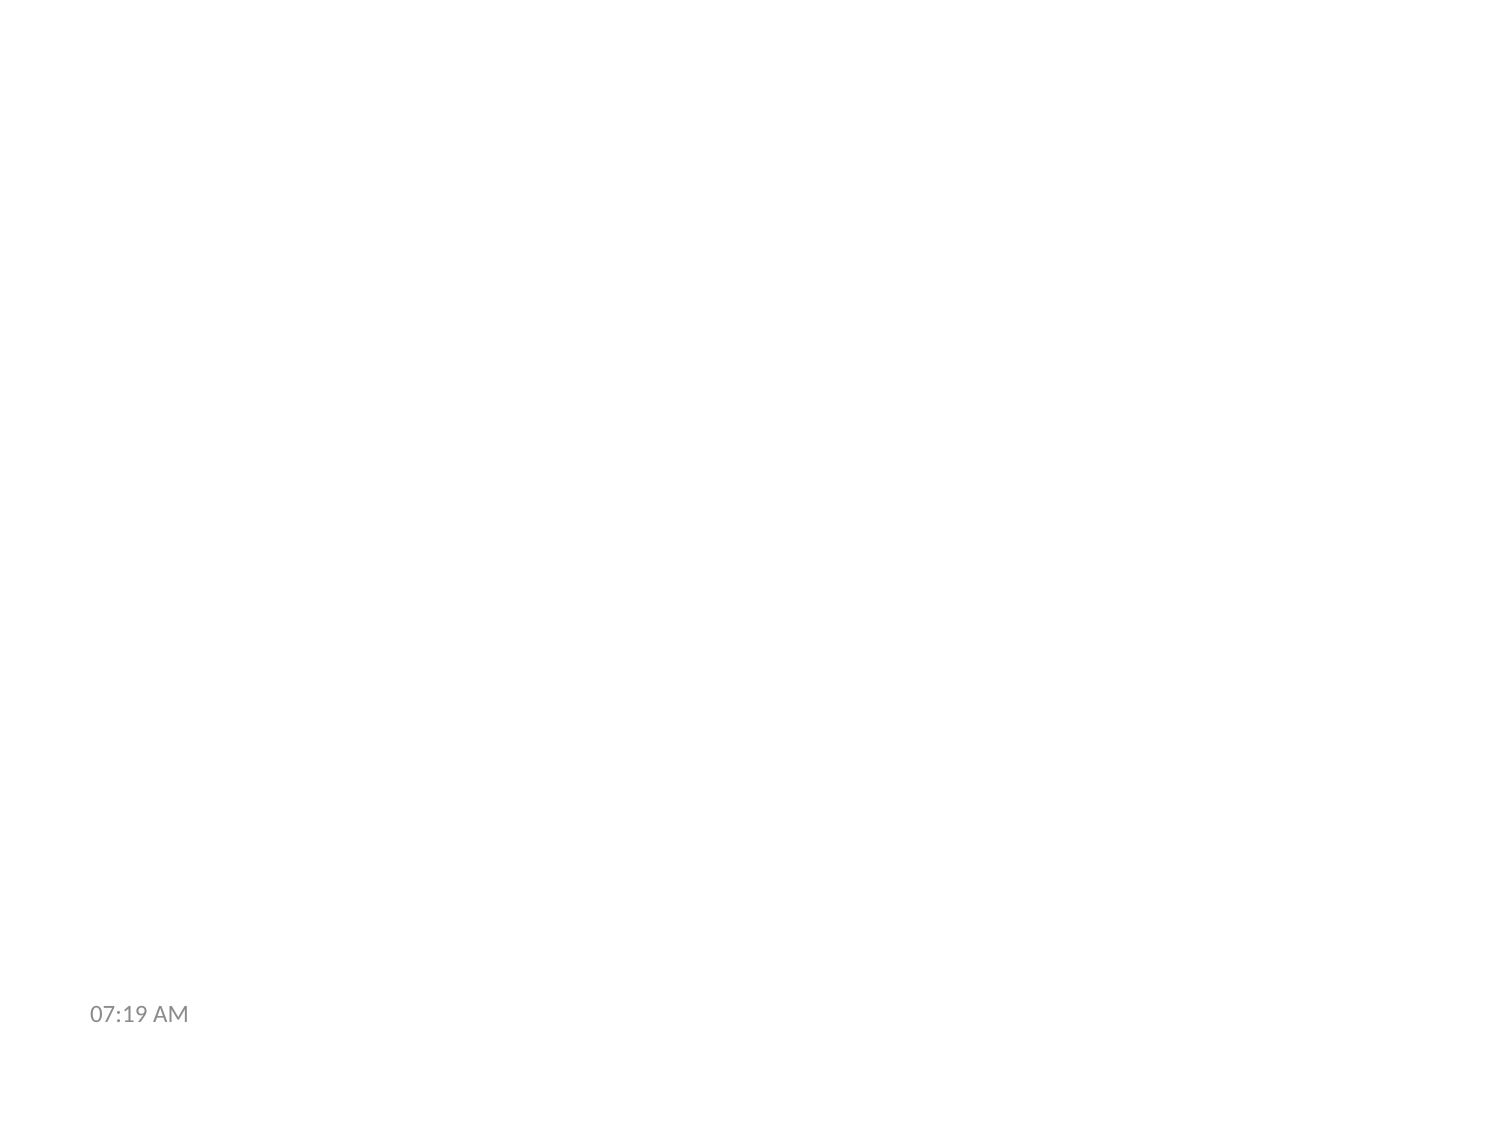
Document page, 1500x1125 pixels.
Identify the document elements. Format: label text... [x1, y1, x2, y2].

text_box 3:35 PM [75, 982, 425, 1043]
